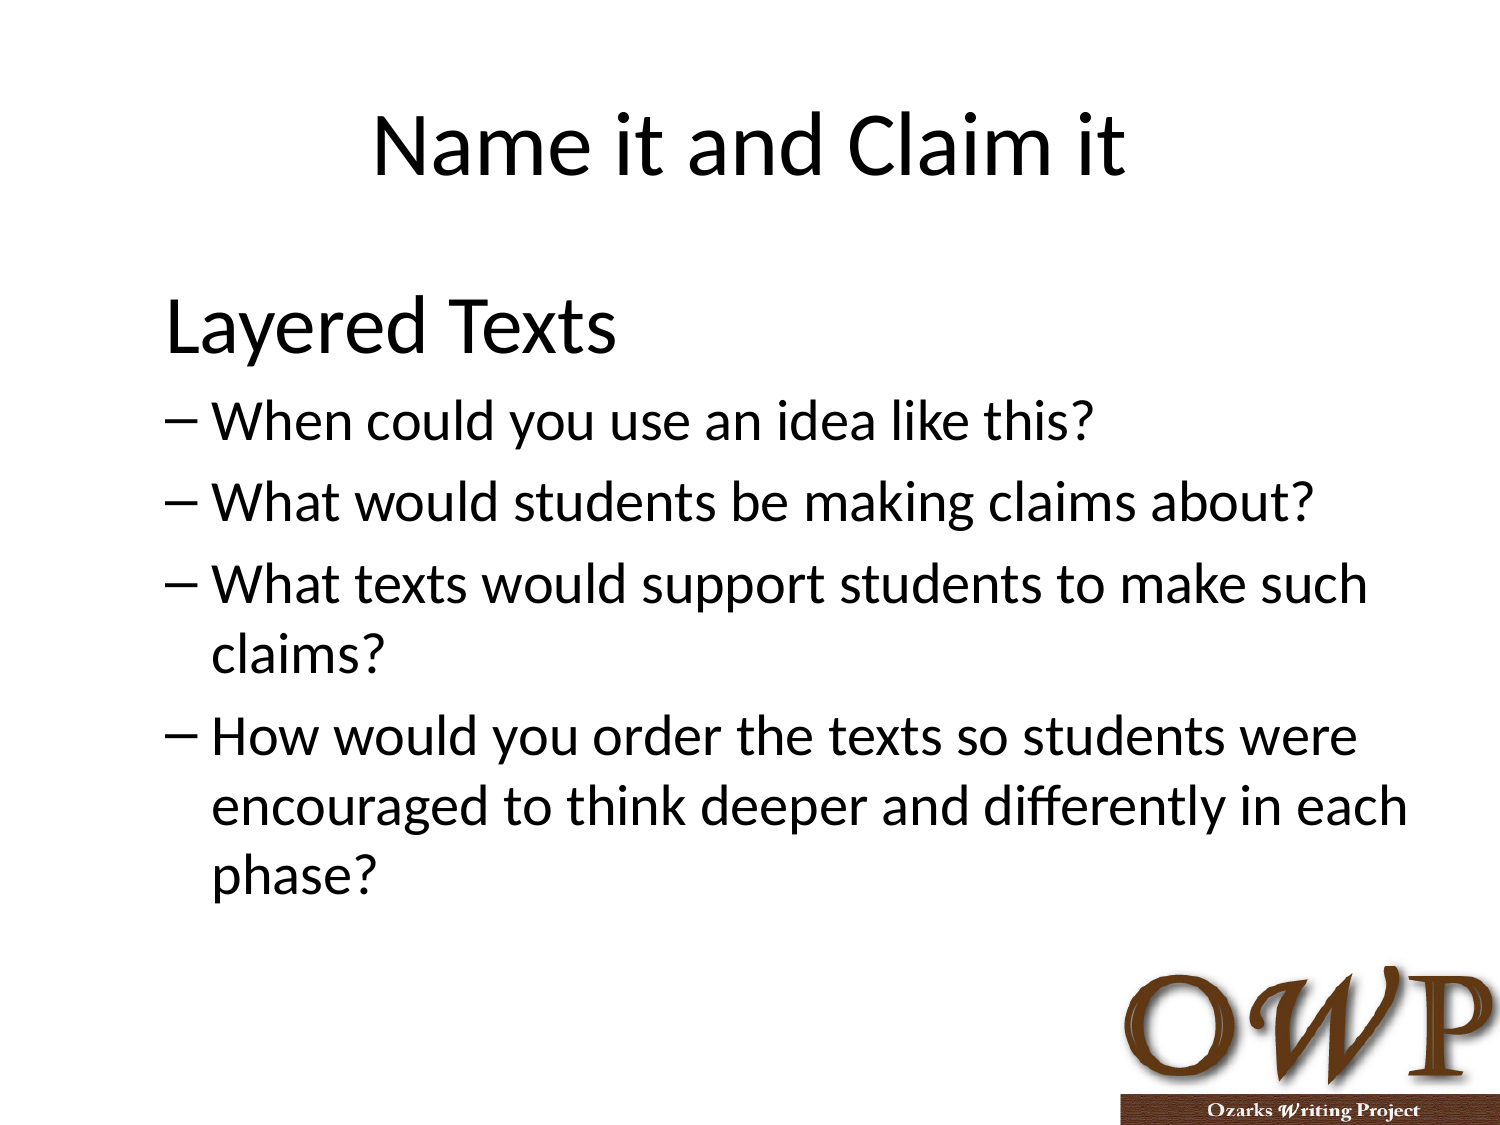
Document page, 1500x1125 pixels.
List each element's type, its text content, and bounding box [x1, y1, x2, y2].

picture [1120, 957, 1500, 1125]
title Name it and Claim it [74, 44, 1426, 233]
list Layered Texts When could you use an idea like this? What would students be making claims about? What texts would support students to make such claims? How would you order the texts so students were encouraged to think deeper and differently in each phase? [74, 262, 1426, 1006]
